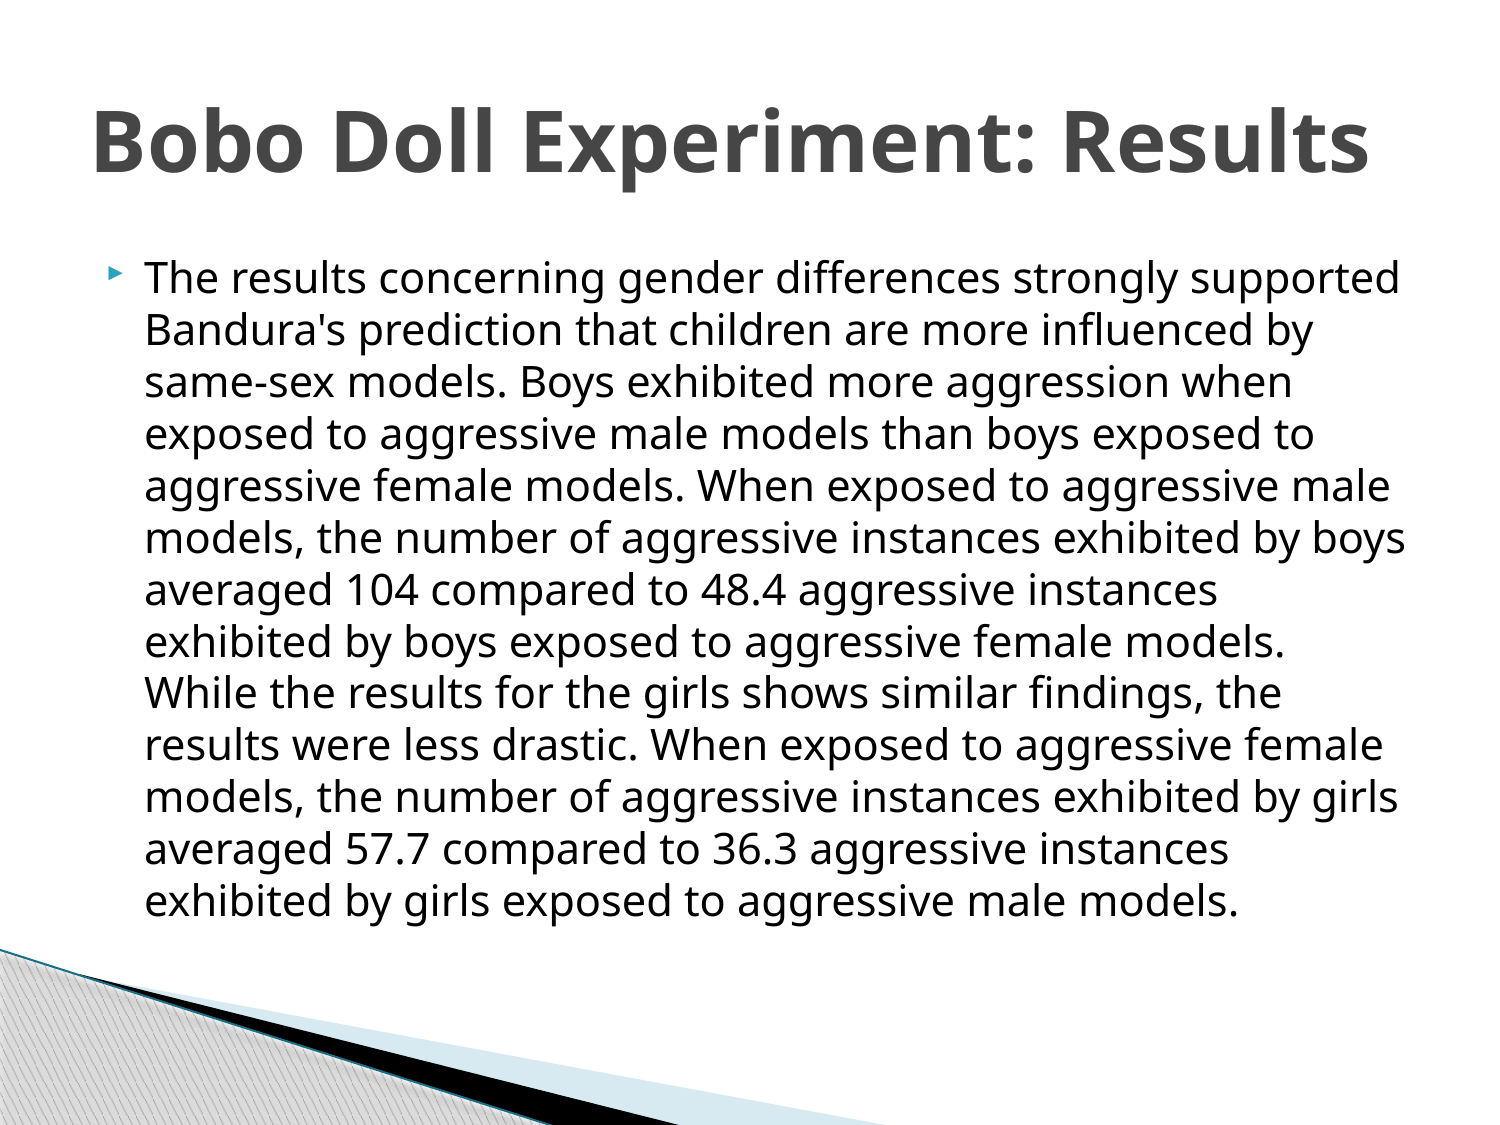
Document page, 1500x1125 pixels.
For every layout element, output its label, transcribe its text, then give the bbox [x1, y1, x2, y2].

title Bobo Doll Experiment: Results [75, 45, 1425, 233]
list The results concerning gender differences strongly supported Bandura's prediction that children are more influenced by same-sex models. Boys exhibited more aggression when exposed to aggressive male models than boys exposed to aggressive female models. When exposed to aggressive male models, the number of aggressive instances exhibited by boys averaged 104 compared to 48.4 aggressive instances exhibited by boys exposed to aggressive female models. While the results for the girls shows similar findings, the results were less drastic. When exposed to aggressive female models, the number of aggressive instances exhibited by girls averaged 57.7 compared to 36.3 aggressive instances exhibited by girls exposed to aggressive male models. [75, 243, 1425, 986]
